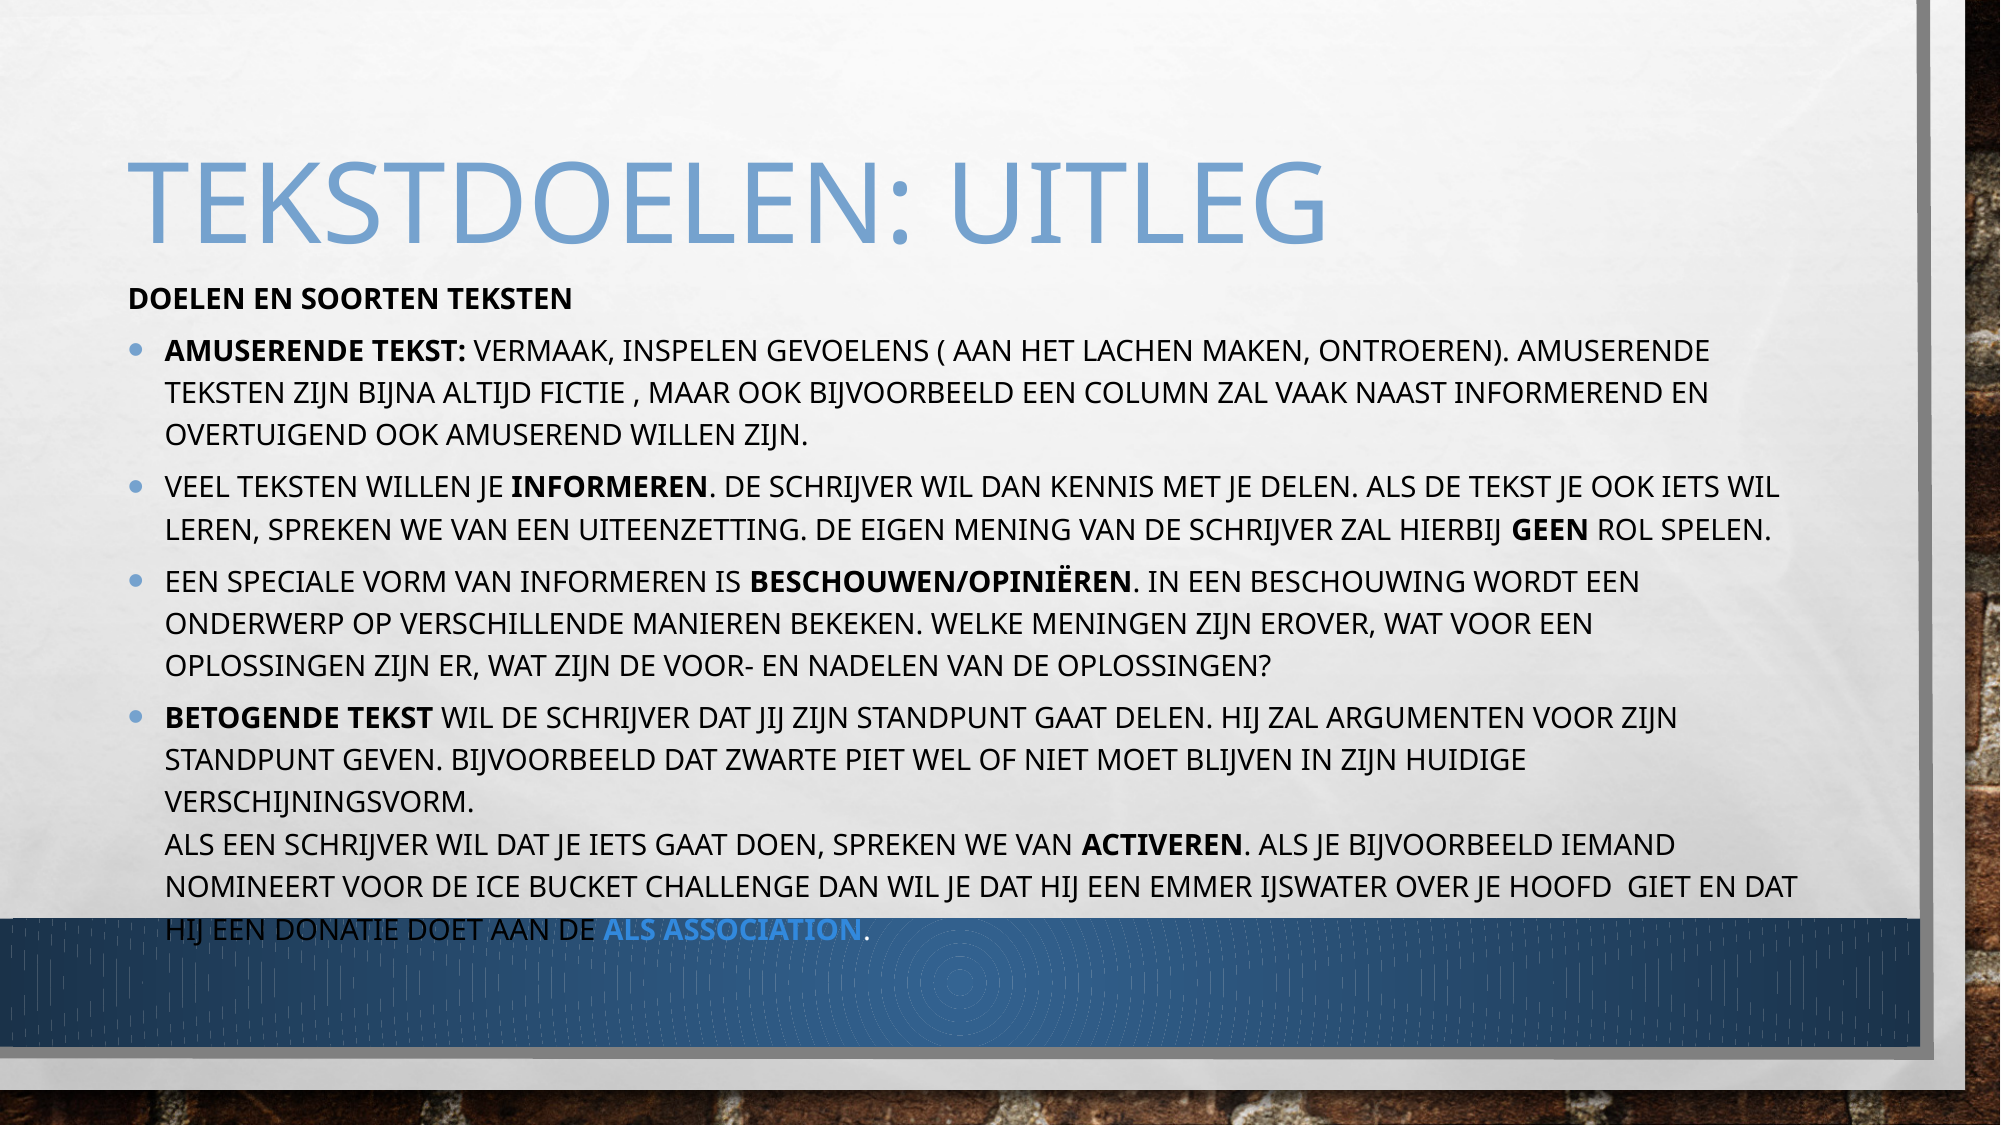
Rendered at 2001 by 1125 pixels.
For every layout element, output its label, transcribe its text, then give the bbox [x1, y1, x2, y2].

title Tekstdoelen: uitleg [112, 112, 1818, 265]
list Doelen en soorten teksten amuserende tekst: vermaak, inspelen gevoelens ( aan het lachen maken, ontroeren). Amuserende teksten zijn bijna altijd fictie , maar ook bijvoorbeeld een column zal vaak naast informerend en overtuigend ook amuserend willen zijn. Veel teksten willen je informeren. De schrijver wil dan kennis met je delen. Als de tekst je ook iets wil leren, spreken we van een uiteenzetting. De eigen mening van de schrijver zal hierbij geen rol spelen. Een speciale vorm van informeren is beschouwen/opiniëren. In een beschouwing wordt een onderwerp op verschillende manieren bekeken. Welke meningen zijn erover, wat voor een oplossingen zijn er, wat zijn de voor- en nadelen van de oplossingen? betogende tekst wil de schrijver dat jij zijn standpunt gaat delen. Hij zal argumenten voor zijn standpunt geven. Bijvoorbeeld dat Zwarte Piet wel of niet moet blijven in zijn huidige verschijningsvorm. Als een schrijver wil dat je iets gaat doen, spreken we van activeren. Als je bijvoorbeeld iemand nomineert voor de Ice Bucket Challenge dan wil je dat hij een emmer ijswater over je hoofd giet en dat hij een donatie doet aan de ALS Association. [112, 265, 1818, 961]
picture [0, 0, 2000, 1125]
